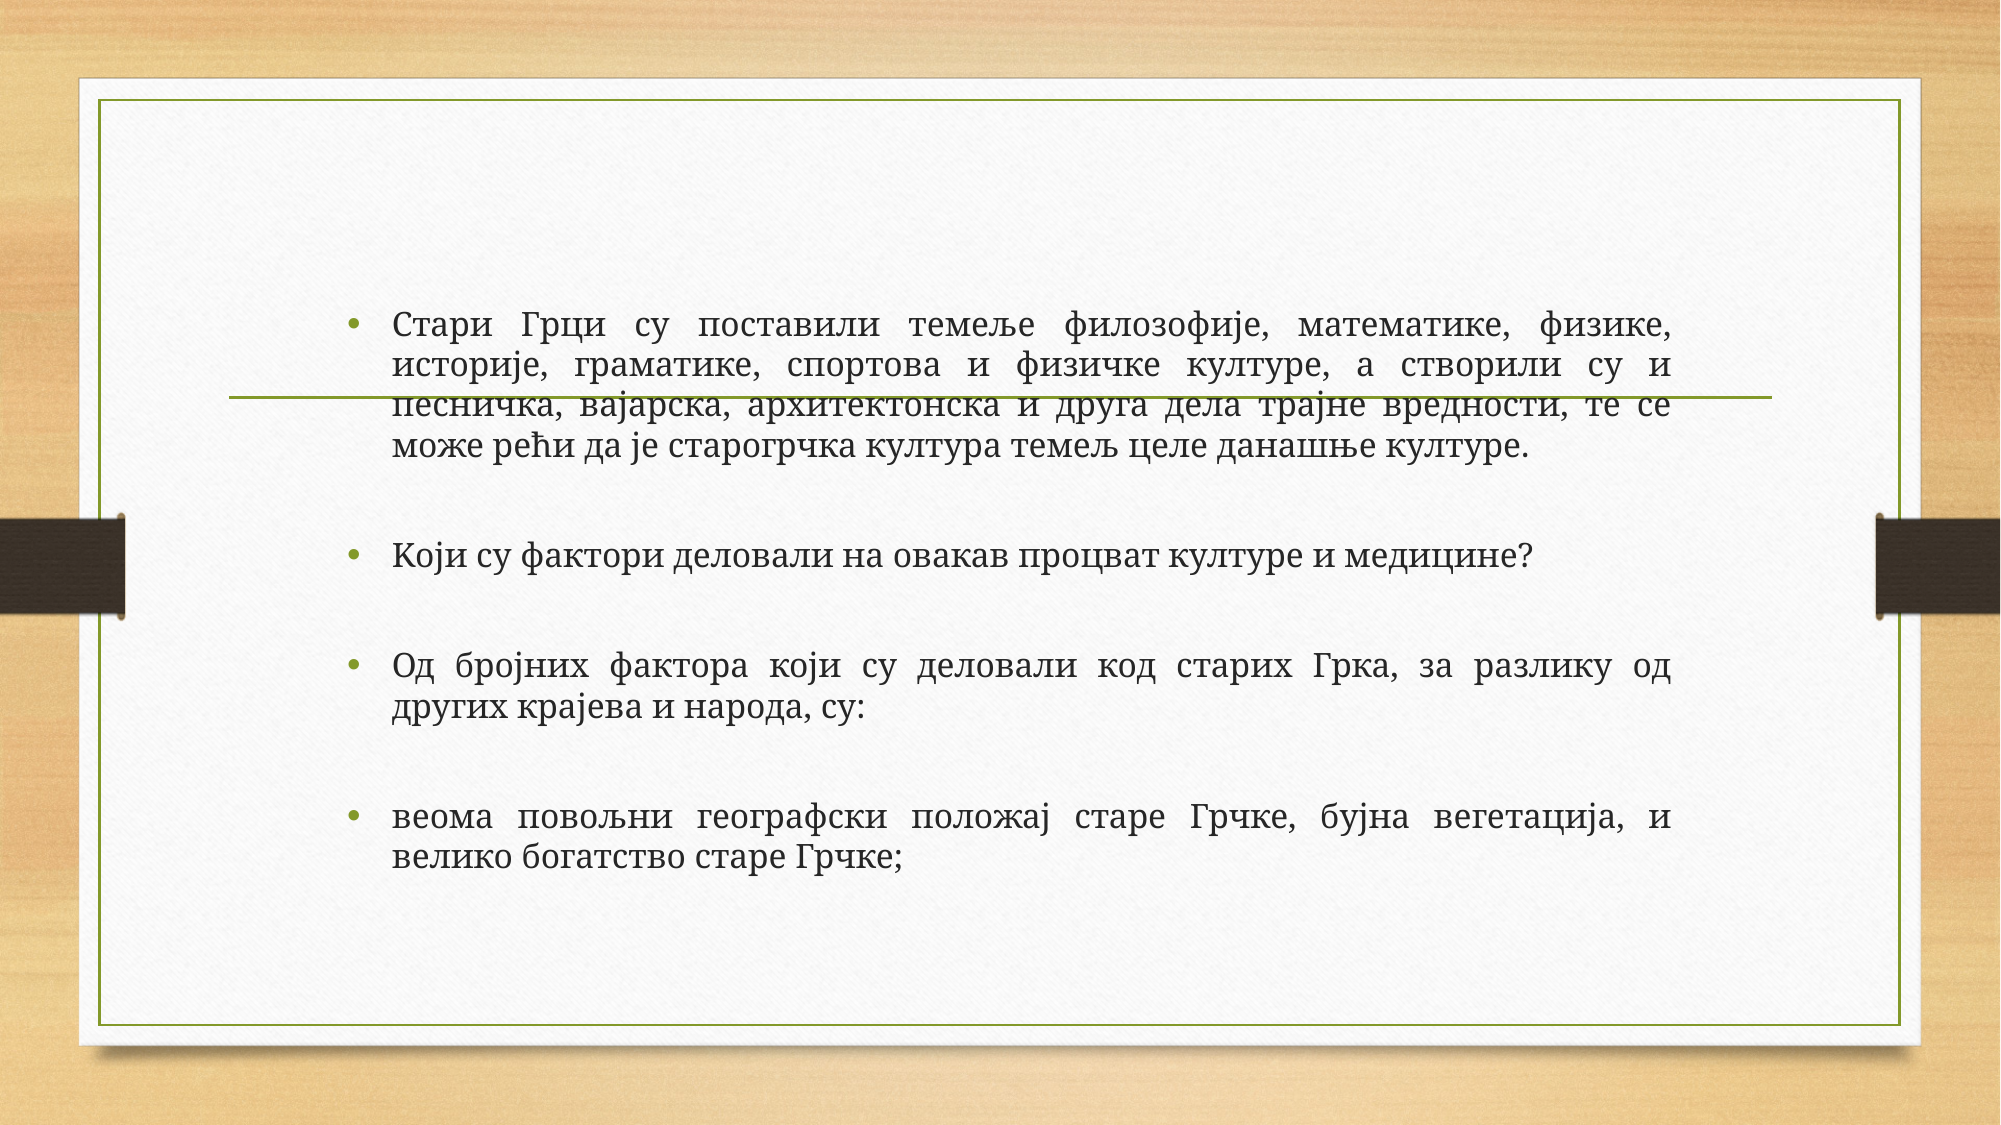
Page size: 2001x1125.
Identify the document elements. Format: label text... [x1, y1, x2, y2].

list Стари Грци су поставили темеље филозофије, математике, физике, историје, граматике, спортова и физичке културе, а створили су и песничка, вајарска, архитектонска и друга дела трајне вредности, те се може рећи да је старогрчка култура темељ целе данашње културе. Kоји су фактори деловали на овакав процват културе и медицине? Од бројних фактора који су деловали код старих Грка, за разлику од других крајева и народа, су: веома повољни географски положај старе Грчке, бујна вегетација, и велико богатство старе Грчке; [332, 295, 1688, 887]
picture [0, 0, 2001, 1125]
